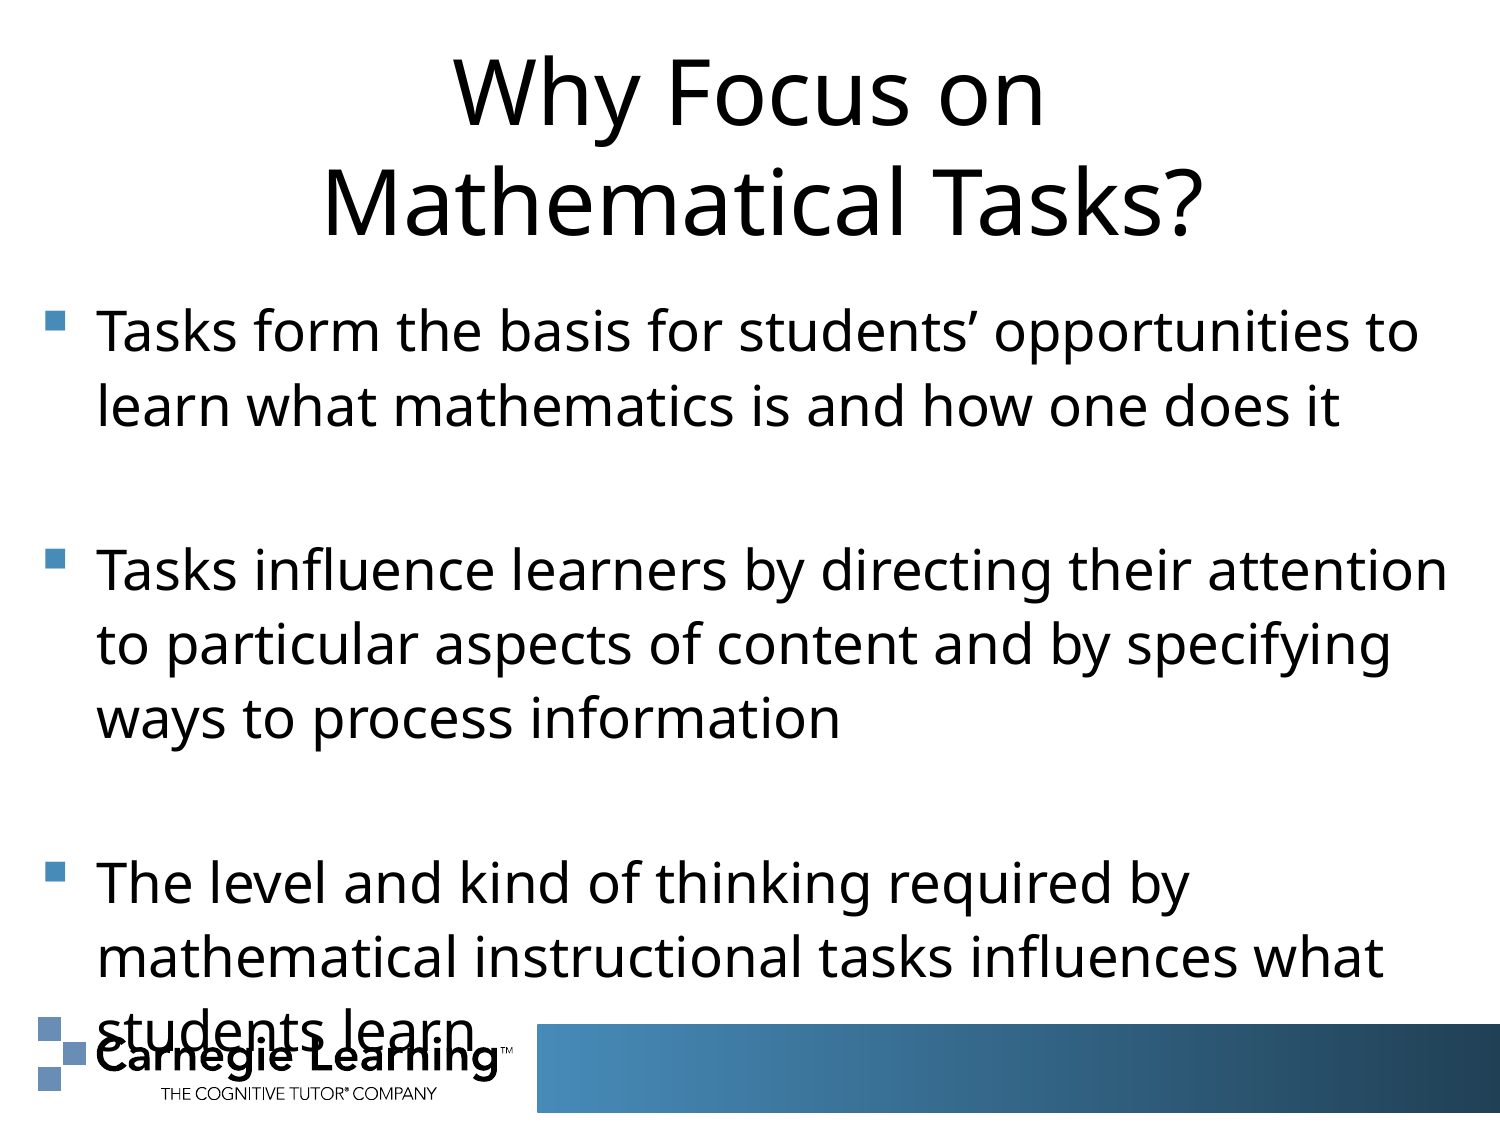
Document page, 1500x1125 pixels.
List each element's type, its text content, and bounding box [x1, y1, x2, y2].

list Tasks form the basis for students’ opportunities to learn what mathematics is and how one does it Tasks influence learners by directing their attention to particular aspects of content and by specifying ways to process information The level and kind of thinking required by mathematical instructional tasks influences what students learn [24, 281, 1476, 963]
title Why Focus on Mathematical Tasks? [49, 24, 1476, 263]
